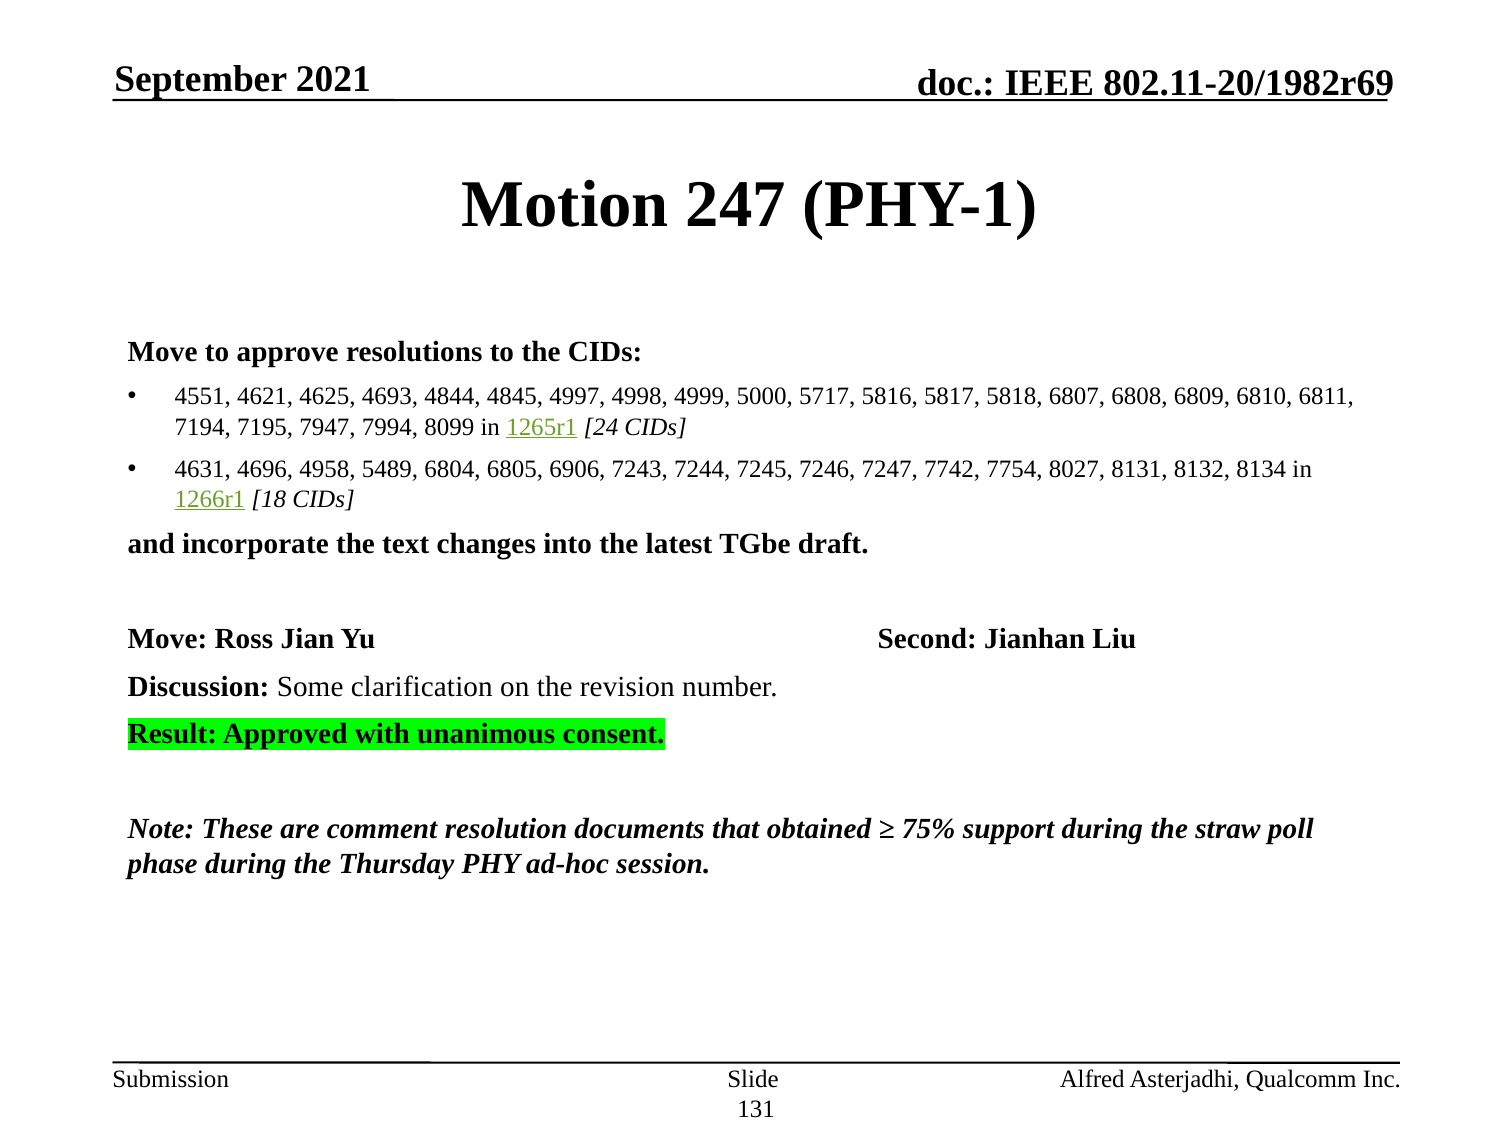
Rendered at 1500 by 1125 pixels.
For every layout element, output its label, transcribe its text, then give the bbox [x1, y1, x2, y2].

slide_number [114, 54, 423, 100]
list Move to approve resolutions to the CIDs: 4551, 4621, 4625, 4693, 4844, 4845, 4997, 4998, 4999, 5000, 5717, 5816, 5817, 5818, 6807, 6808, 6809, 6810, 6811, 7194, 7195, 7947, 7994, 8099 in 1265r1 [24 CIDs] 4631, 4696, 4958, 5489, 6804, 6805, 6906, 7243, 7244, 7245, 7246, 7247, 7742, 7754, 8027, 8131, 8132, 8134 in 1266r1 [18 CIDs] and incorporate the text changes into the latest TGbe draft. Move: Ross Jian Yu Second: Jianhan Liu Discussion: Some clarification on the revision number. Result: Approved with unanimous consent. Note: These are comment resolution documents that obtained ≥ 75% support during the straw poll phase during the Thursday PHY ad-hoc session. [112, 324, 1388, 1063]
footer Alfred Asterjadhi, Qualcomm Inc. [878, 1061, 1402, 1093]
slide_number Slide 131 [712, 1061, 800, 1123]
title Motion 247 (PHY-1) [112, 112, 1388, 288]
